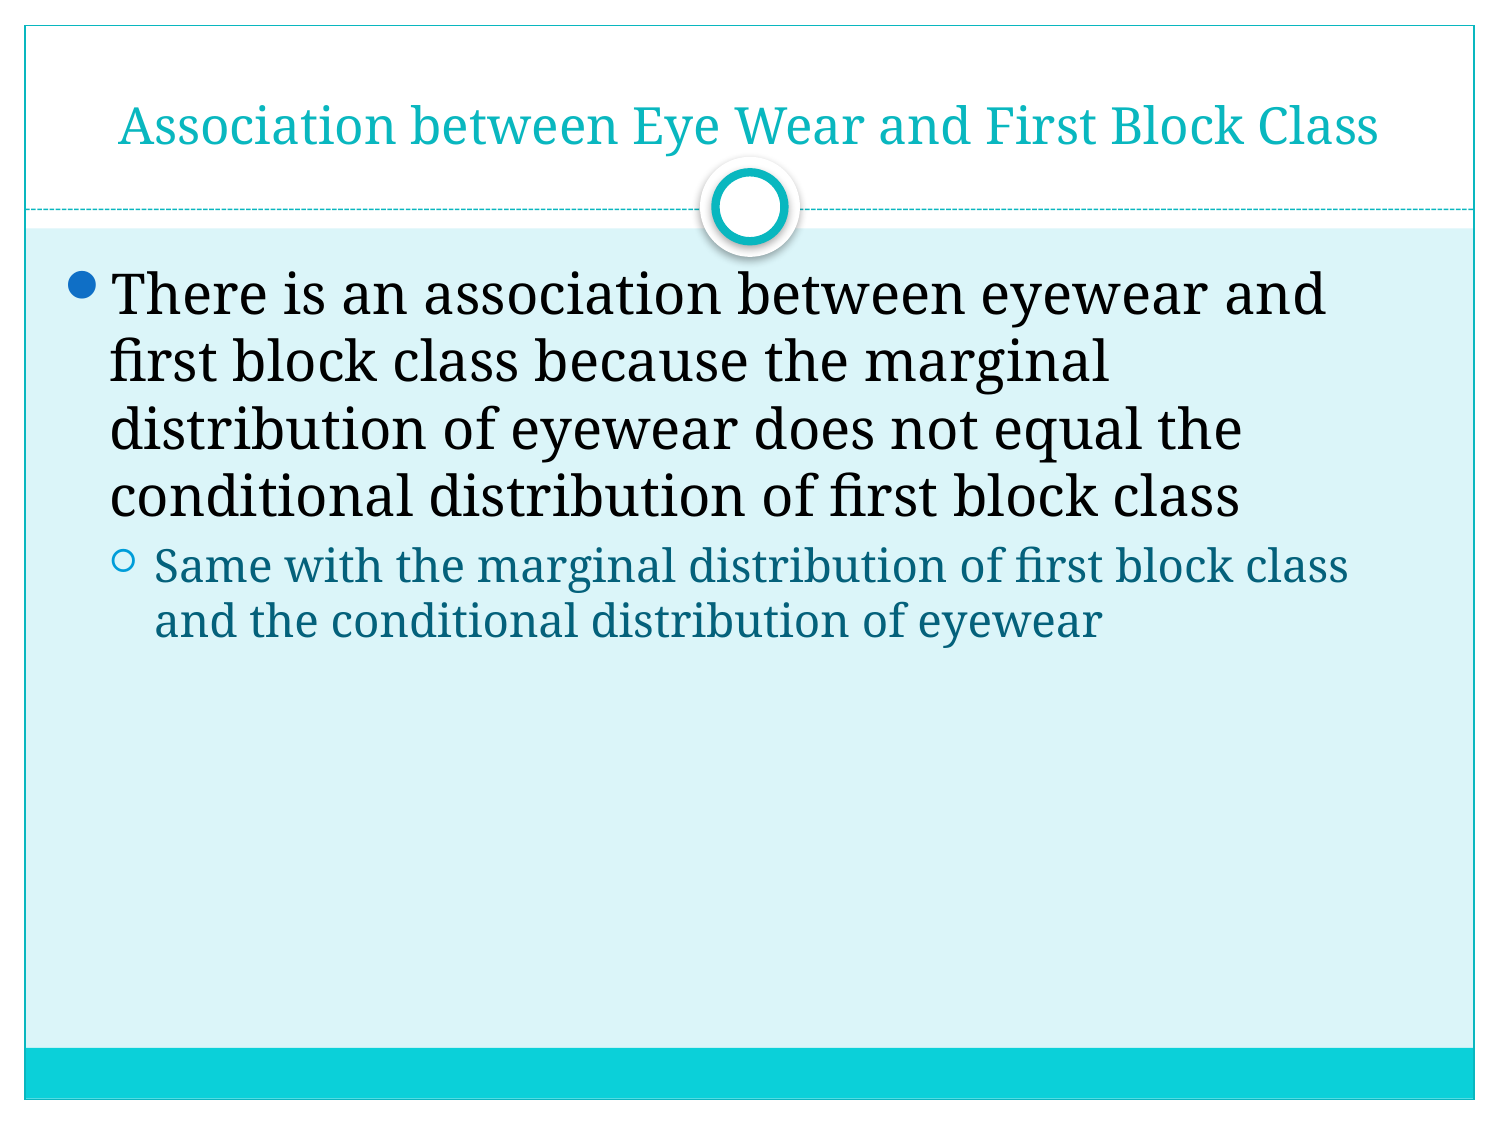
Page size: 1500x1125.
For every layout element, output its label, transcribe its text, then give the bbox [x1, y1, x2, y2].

list There is an association between eyewear and first block class because the marginal distribution of eyewear does not equal the conditional distribution of first block class Same with the marginal distribution of first block class and the conditional distribution of eyewear [49, 250, 1445, 1001]
title Association between Eye Wear and First Block Class [49, 37, 1450, 162]
